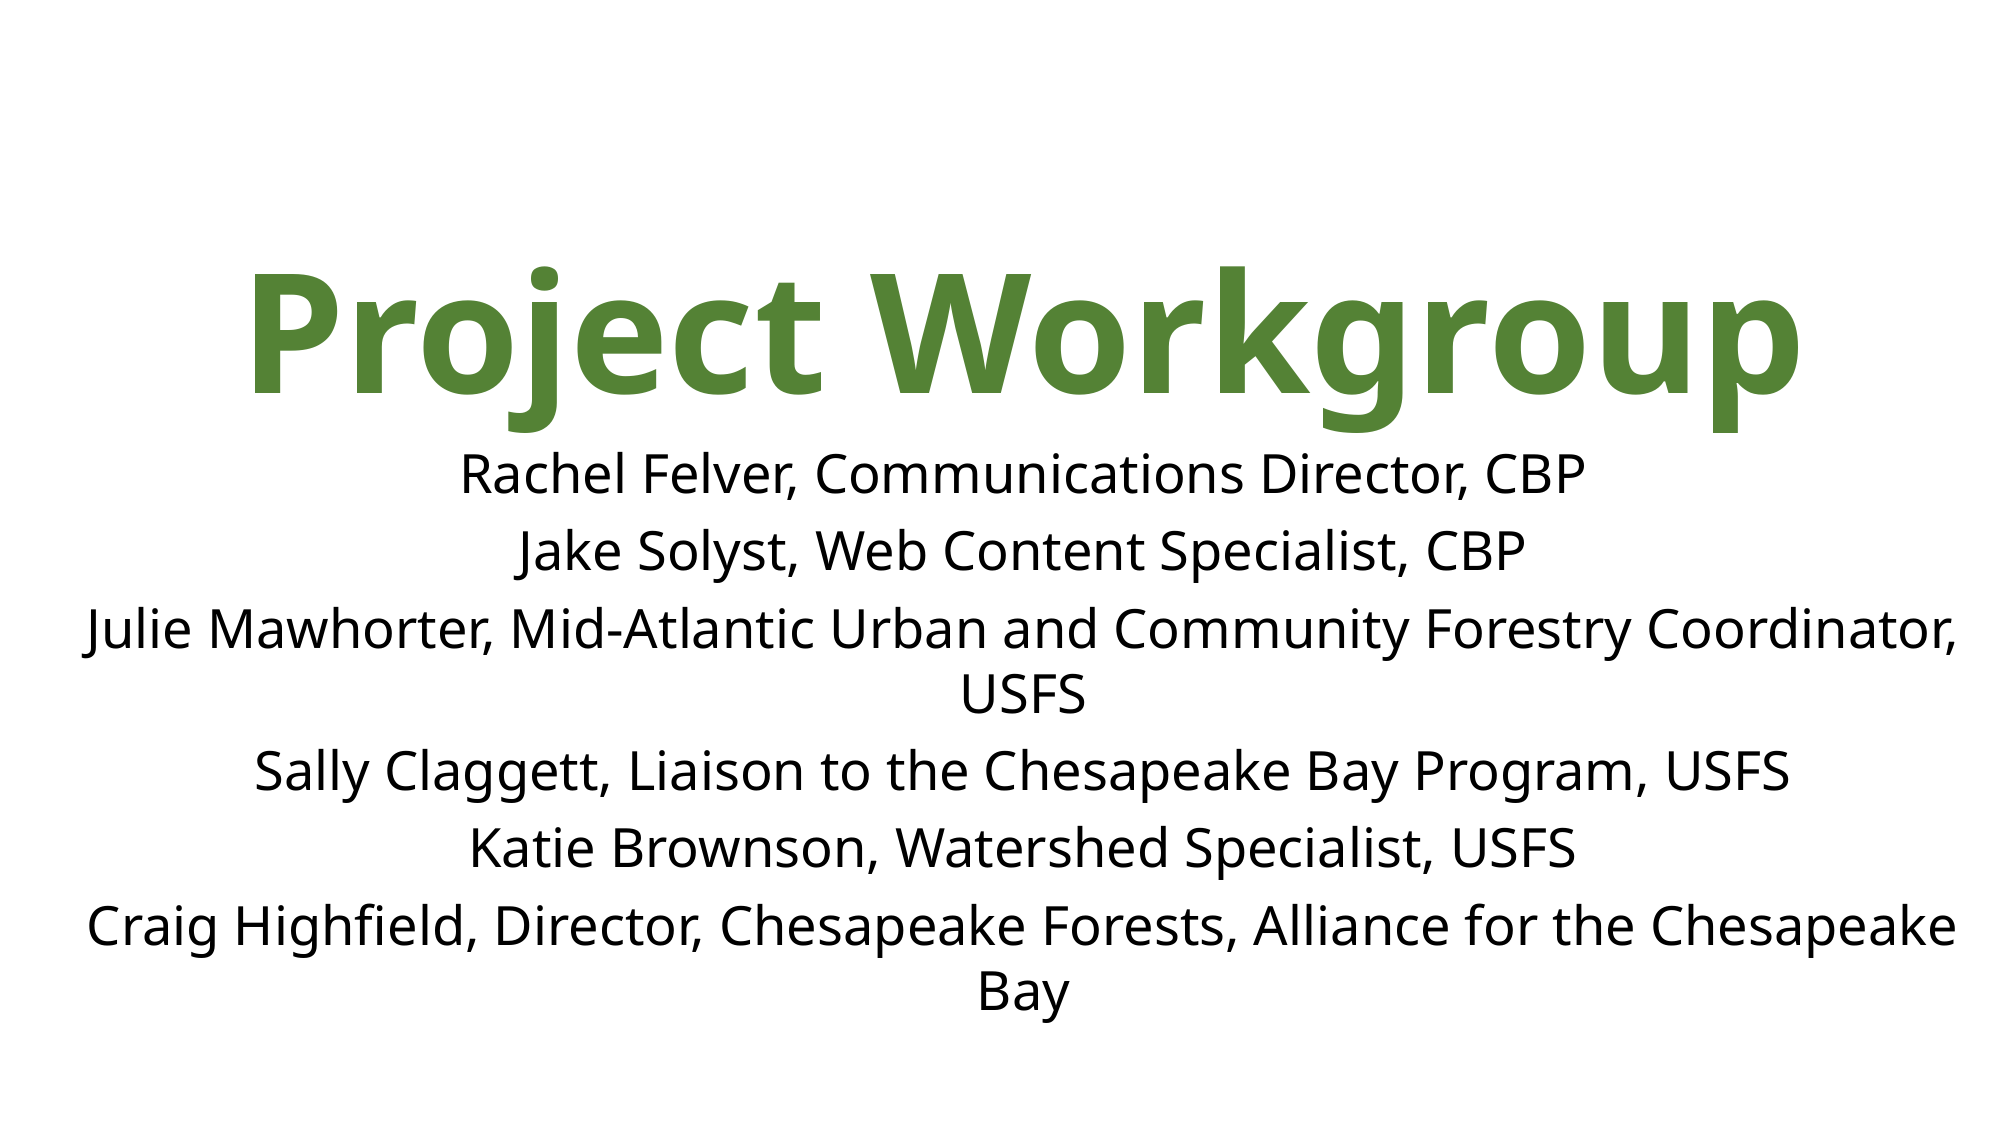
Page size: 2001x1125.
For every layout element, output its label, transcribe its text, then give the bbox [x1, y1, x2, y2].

text_box Project Workgroup Rachel Felver, Communications Director, CBP Jake Solyst, Web Content Specialist, CBP Julie Mawhorter, Mid-Atlantic Urban and Community Forestry Coordinator, USFS Sally Claggett, Liaison to the Chesapeake Bay Program, USFS Katie Brownson, Watershed Specialist, USFS Craig Highfield, Director, Chesapeake Forests, Alliance for the Chesapeake Bay [47, 219, 2000, 1029]
